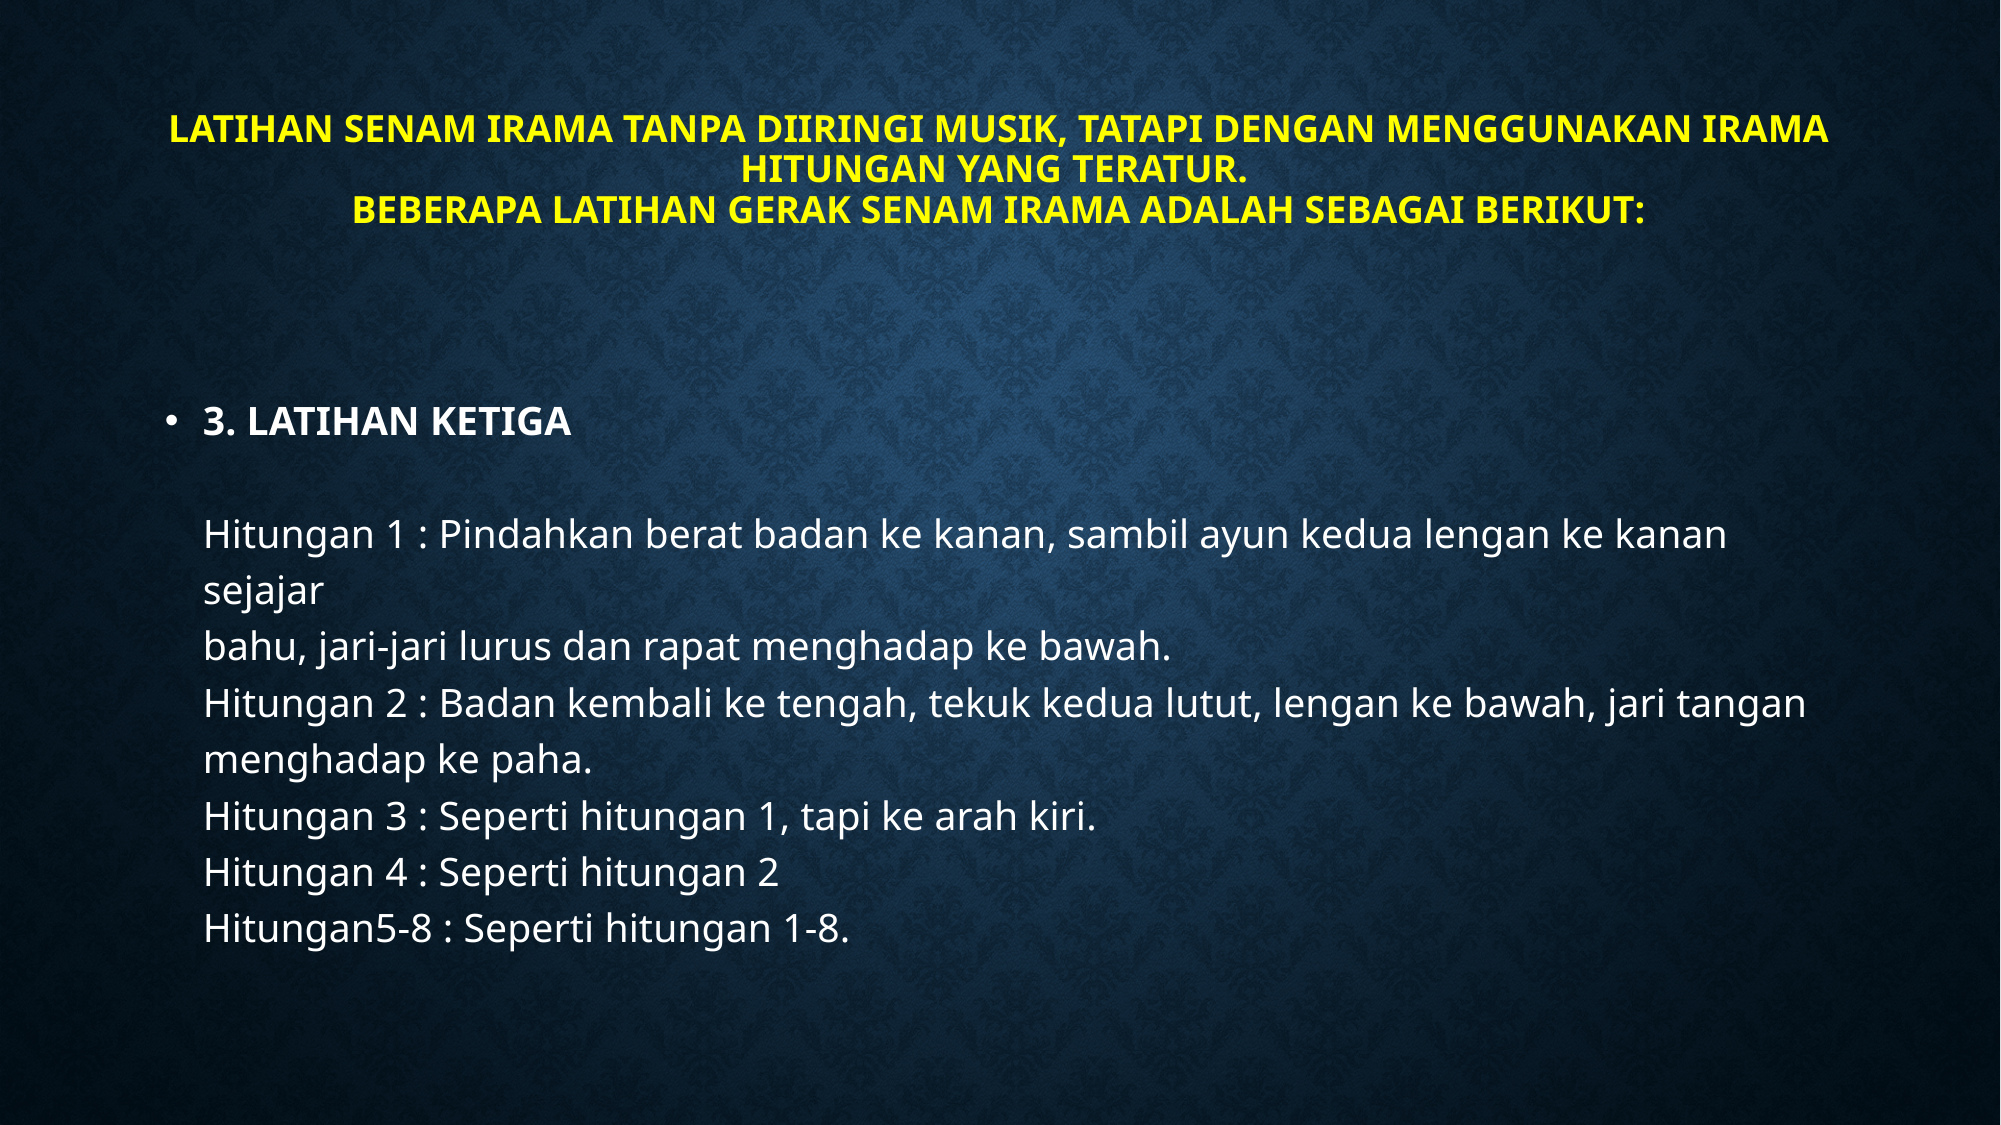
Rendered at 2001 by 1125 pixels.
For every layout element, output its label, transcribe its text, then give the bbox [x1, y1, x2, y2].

title Latihan senam irama tanpa diiringi musik, tatapi dengan menggunakan irama hitungan yang teratur. Beberapa latihan gerak senam irama adalah sebagai berikut: [149, 99, 1849, 287]
list 3. LATIHAN KETIGA Hitungan 1 : Pindahkan berat badan ke kanan, sambil ayun kedua lengan ke kanan sejajar bahu, jari-jari lurus dan rapat menghadap ke bawah. Hitungan 2 : Badan kembali ke tengah, tekuk kedua lutut, lengan ke bawah, jari tangan menghadap ke paha. Hitungan 3 : Seperti hitungan 1, tapi ke arah kiri. Hitungan 4 : Seperti hitungan 2 Hitungan5-8 : Seperti hitungan 1-8. [149, 379, 1849, 986]
